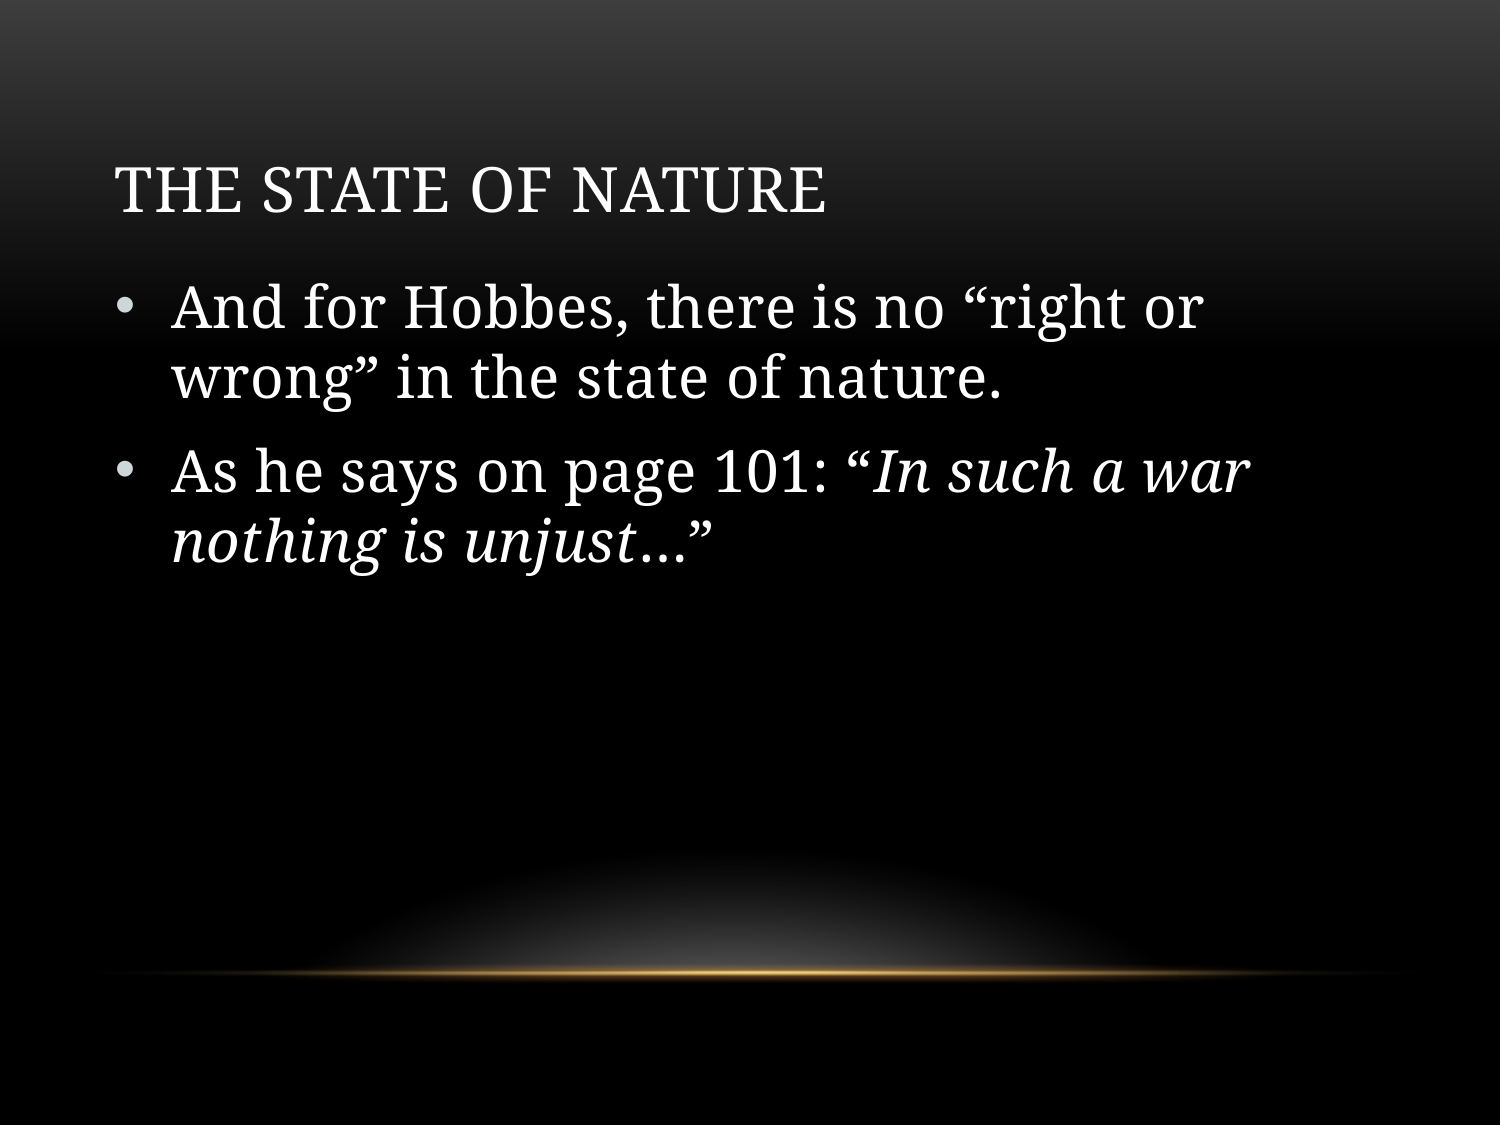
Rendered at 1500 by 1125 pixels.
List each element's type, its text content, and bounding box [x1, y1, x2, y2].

picture [0, 0, 1500, 1125]
title The state of nature [99, 45, 1400, 233]
list And for Hobbes, there is no “right or wrong” in the state of nature. As he says on page 101: “In such a war nothing is unjust…” [99, 262, 1400, 938]
